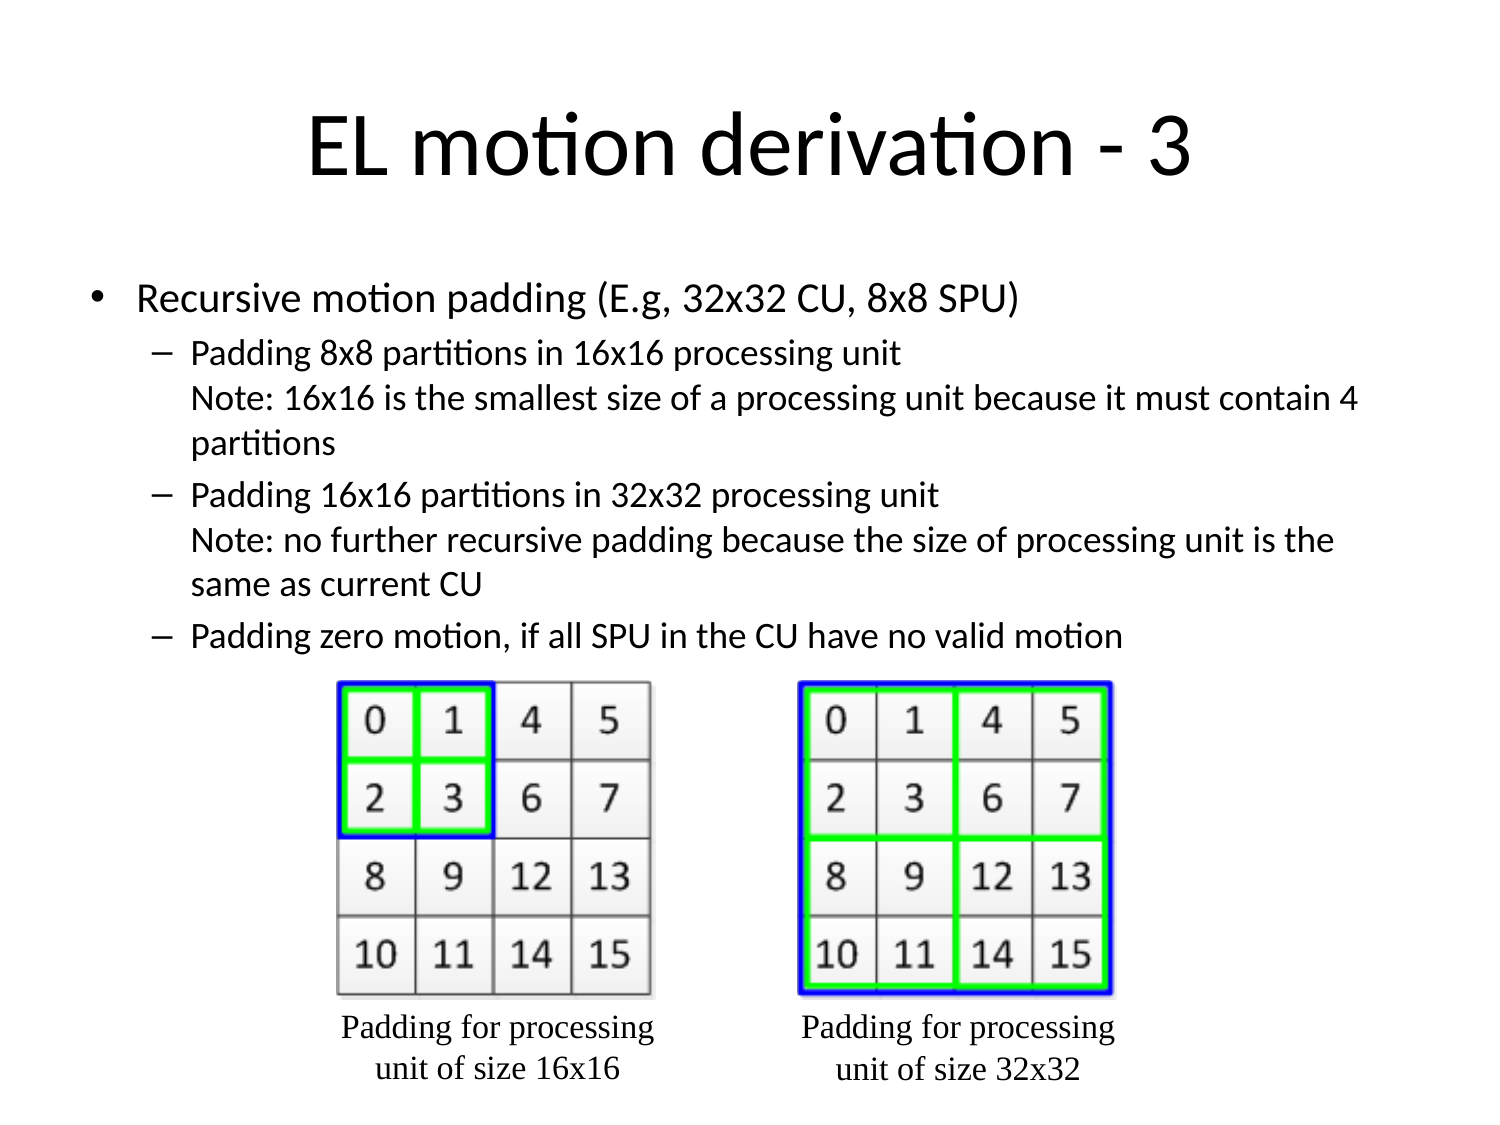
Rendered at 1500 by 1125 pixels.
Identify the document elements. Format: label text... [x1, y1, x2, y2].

picture [336, 680, 656, 1000]
title EL motion derivation - 3 [75, 45, 1425, 233]
picture [796, 680, 1117, 1000]
list Recursive motion padding (E.g, 32x32 CU, 8x8 SPU) Padding 8x8 partitions in 16x16 processing unit Note: 16x16 is the smallest size of a processing unit because it must contain 4 partitions Padding 16x16 partitions in 32x32 processing unit Note: no further recursive padding because the size of processing unit is the same as current CU Padding zero motion, if all SPU in the CU have no valid motion [75, 262, 1425, 669]
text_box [796, 999, 1129, 1095]
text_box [336, 999, 668, 1095]
